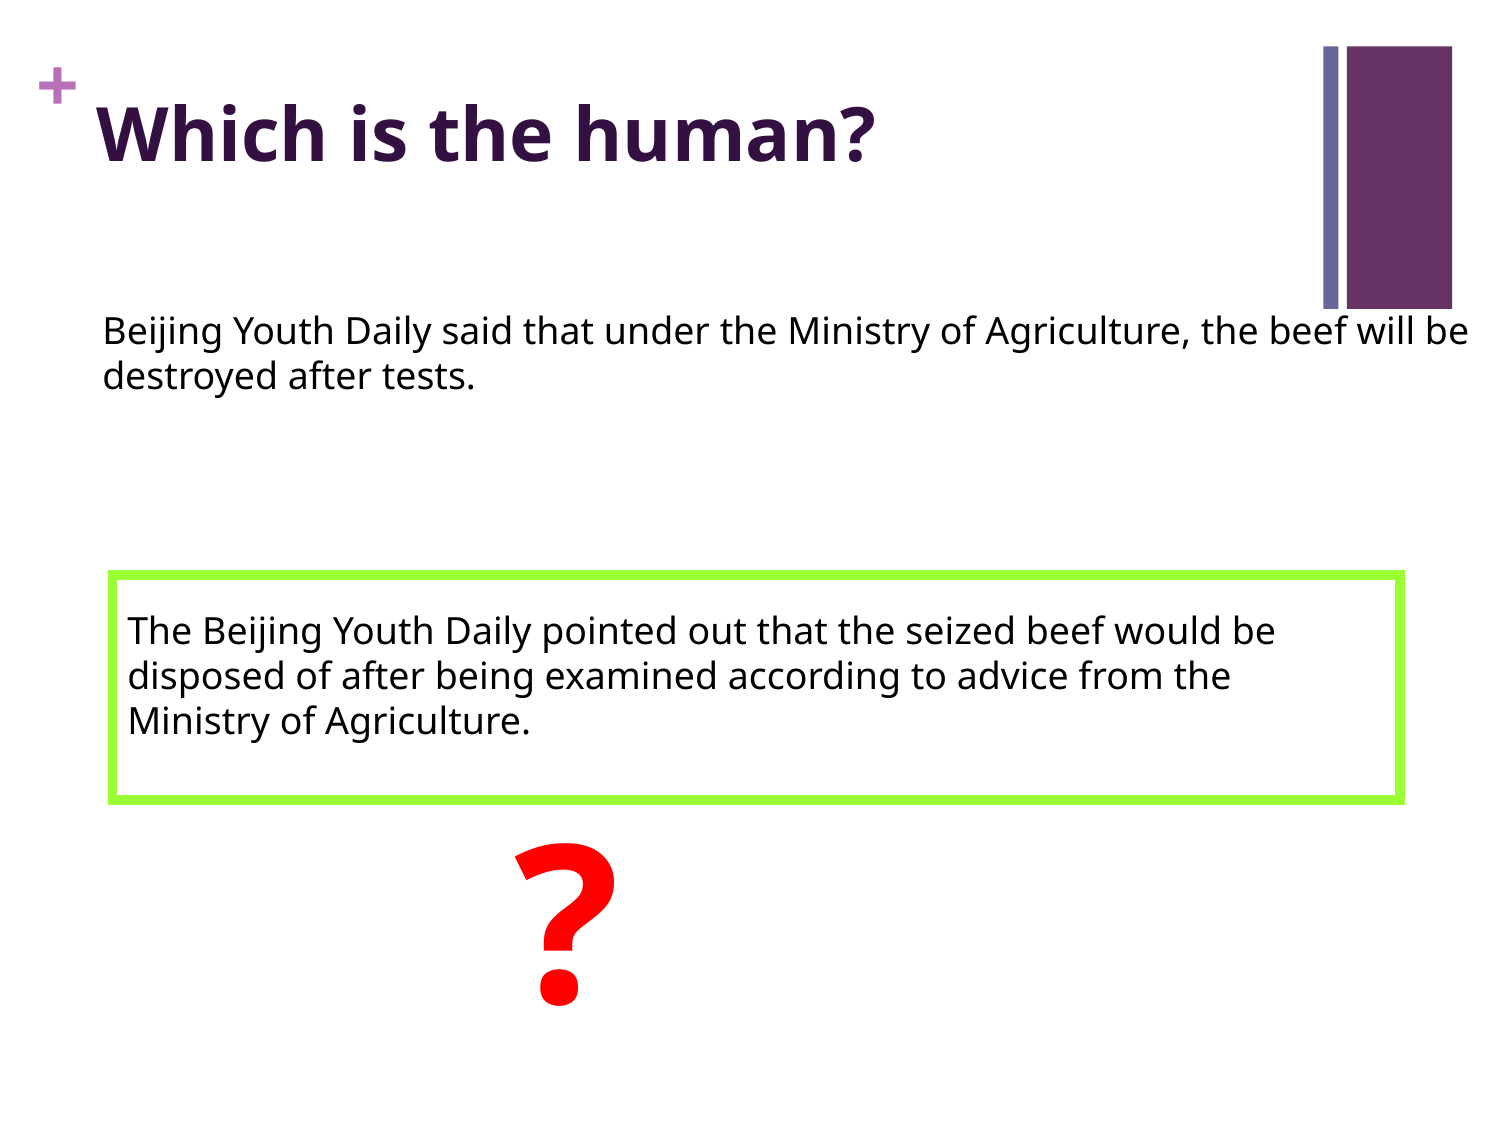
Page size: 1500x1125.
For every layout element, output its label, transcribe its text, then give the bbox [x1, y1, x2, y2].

text_box ? [500, 800, 1063, 1055]
text_box [112, 574, 1400, 800]
text_box Beijing Youth Daily said that under the Ministry of Agriculture, the beef will be destroyed after tests. [87, 299, 1500, 405]
title Which is the human? [81, 79, 1322, 263]
